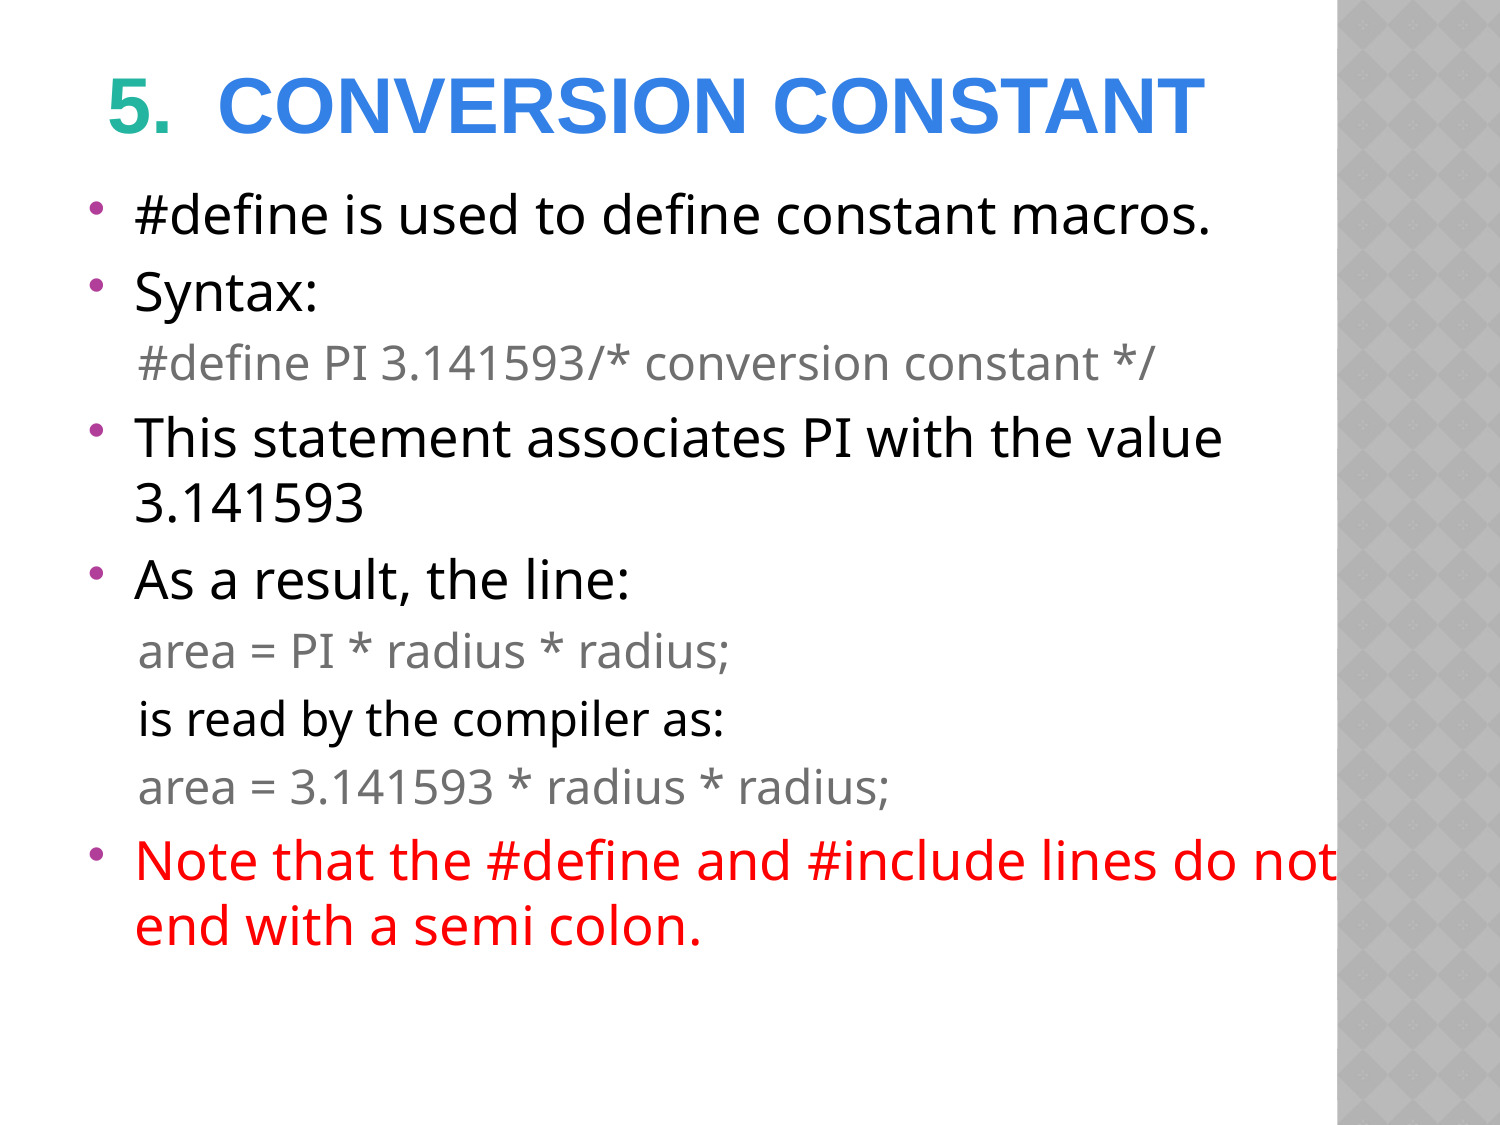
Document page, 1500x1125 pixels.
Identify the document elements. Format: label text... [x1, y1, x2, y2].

list #define is used to define constant macros. Syntax: #define PI 3.141593 /* conversion constant */ This statement associates PI with the value 3.141593 As a result, the line: area = PI * radius * radius; is read by the compiler as: area = 3.141593 * radius * radius; Note that the #define and #include lines do not end with a semi colon. [75, 172, 1376, 1059]
text_box 5. Conversion cONSTANT [99, 19, 1288, 149]
